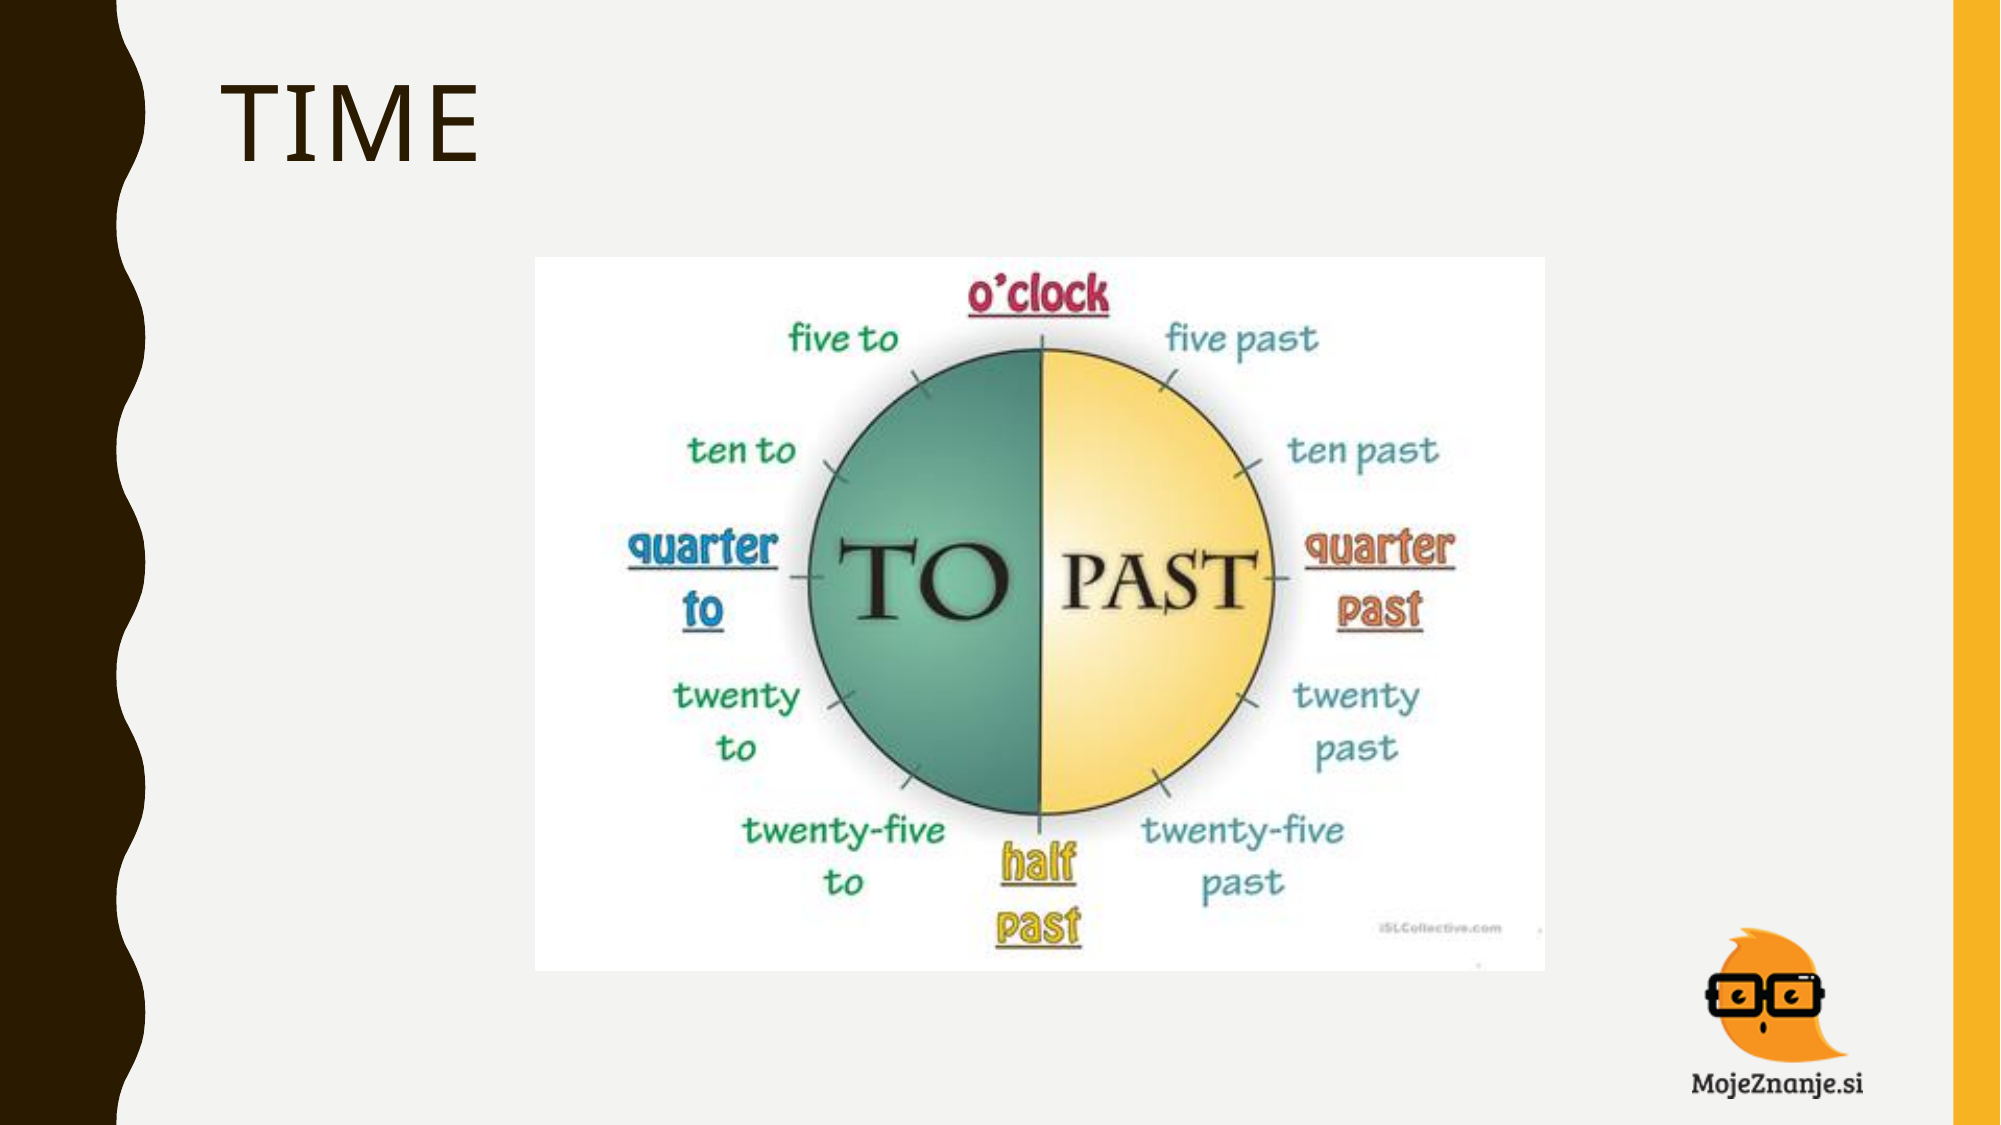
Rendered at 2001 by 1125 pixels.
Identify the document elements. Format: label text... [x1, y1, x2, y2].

picture [1692, 926, 1863, 1099]
title TIME [205, 62, 1875, 308]
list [535, 257, 1545, 971]
